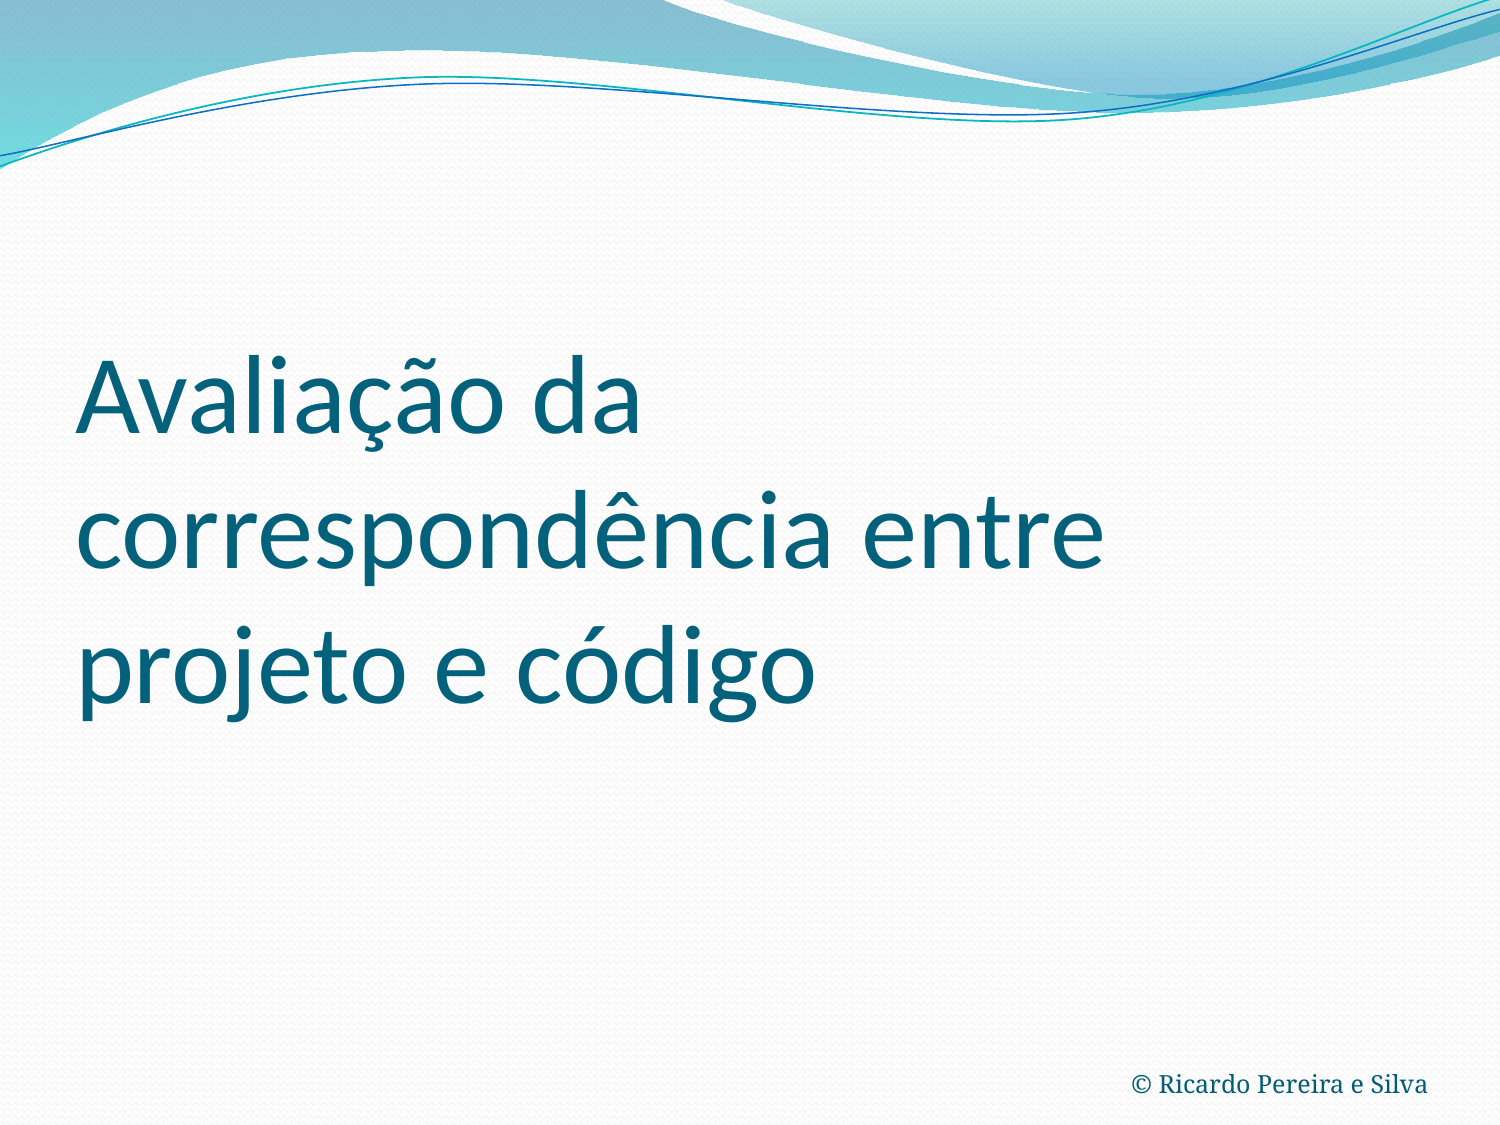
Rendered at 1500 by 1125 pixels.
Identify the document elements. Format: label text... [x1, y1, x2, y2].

footer © Ricardo Pereira e Silva [1101, 1042, 1429, 1103]
title Avaliação da correspondência entre projeto e código [75, 115, 1425, 727]
